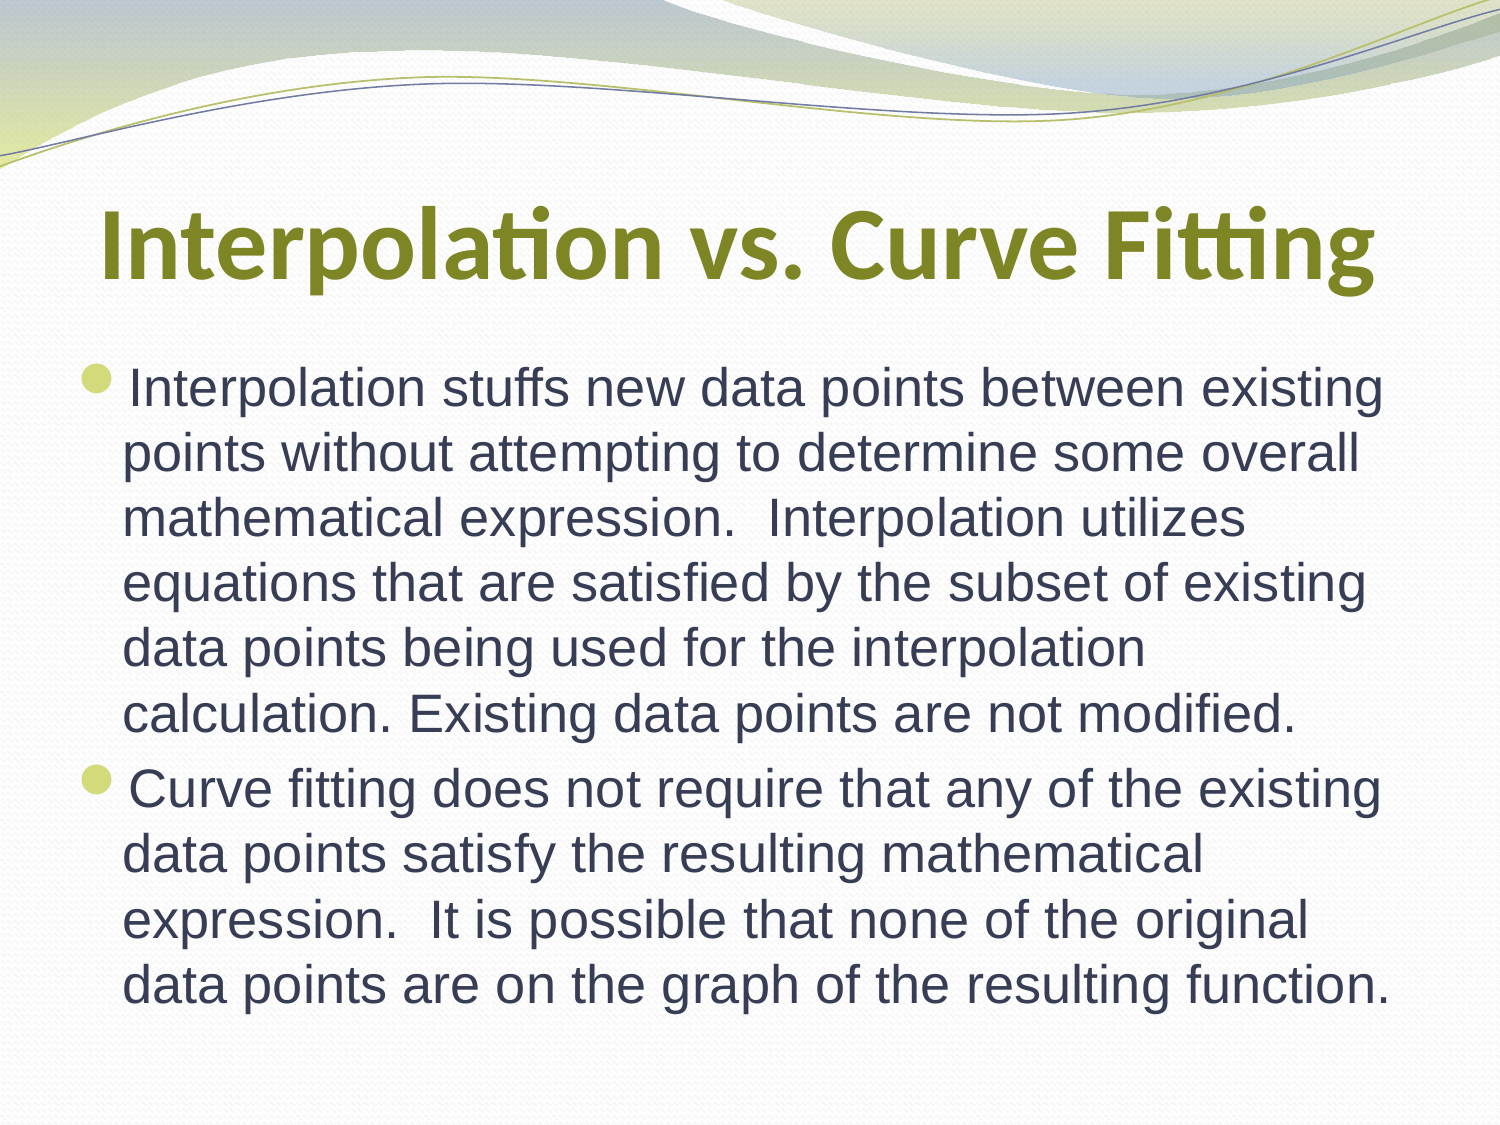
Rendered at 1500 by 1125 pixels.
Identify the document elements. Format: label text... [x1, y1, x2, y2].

title Interpolation vs. Curve Fitting [62, 112, 1413, 269]
list Interpolation stuffs new data points between existing points without attempting to determine some overall mathematical expression. Interpolation utilizes equations that are satisfied by the subset of existing data points being used for the interpolation calculation. Existing data points are not modified. Curve fitting does not require that any of the existing data points satisfy the resulting mathematical expression. It is possible that none of the original data points are on the graph of the resulting function. [62, 269, 1413, 1119]
